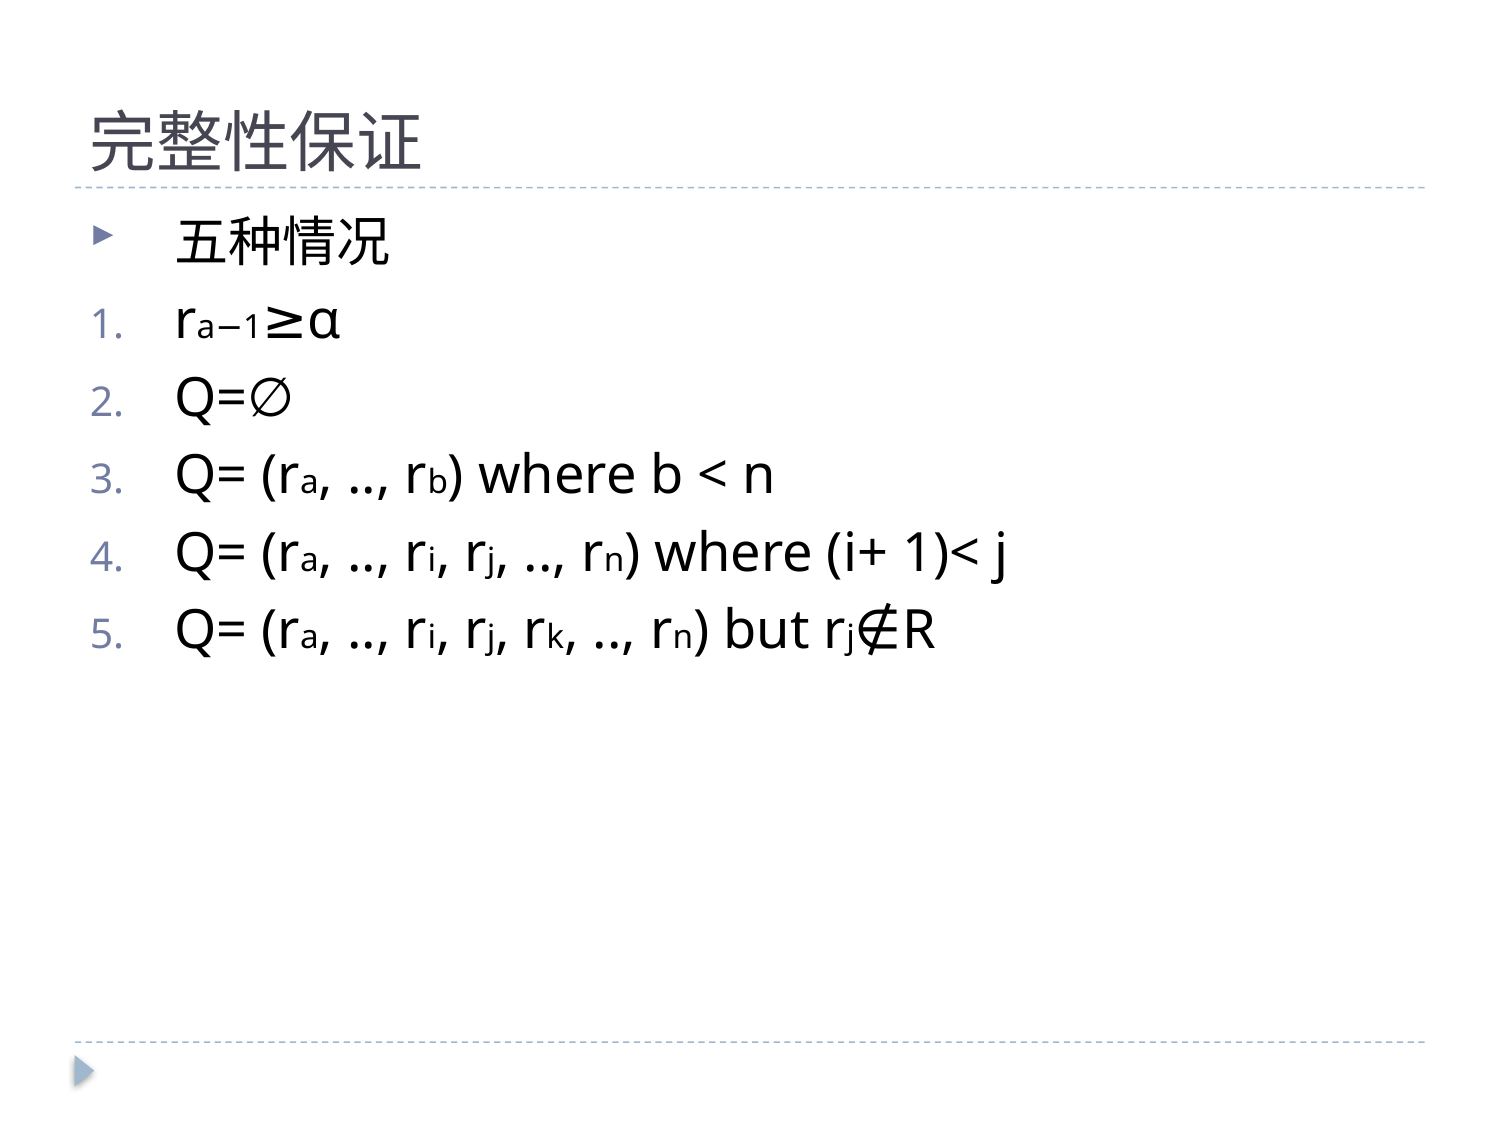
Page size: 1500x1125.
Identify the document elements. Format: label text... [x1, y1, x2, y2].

title 完整性保证 [75, 24, 1425, 188]
list 五种情况 ra−1≥α Q=∅ Q= (ra, .., rb) where b < n Q= (ra, .., ri, rj, .., rn) where (i+ 1)< j Q= (ra, .., ri, rj, rk, .., rn) but rj∉R [75, 200, 1425, 1010]
